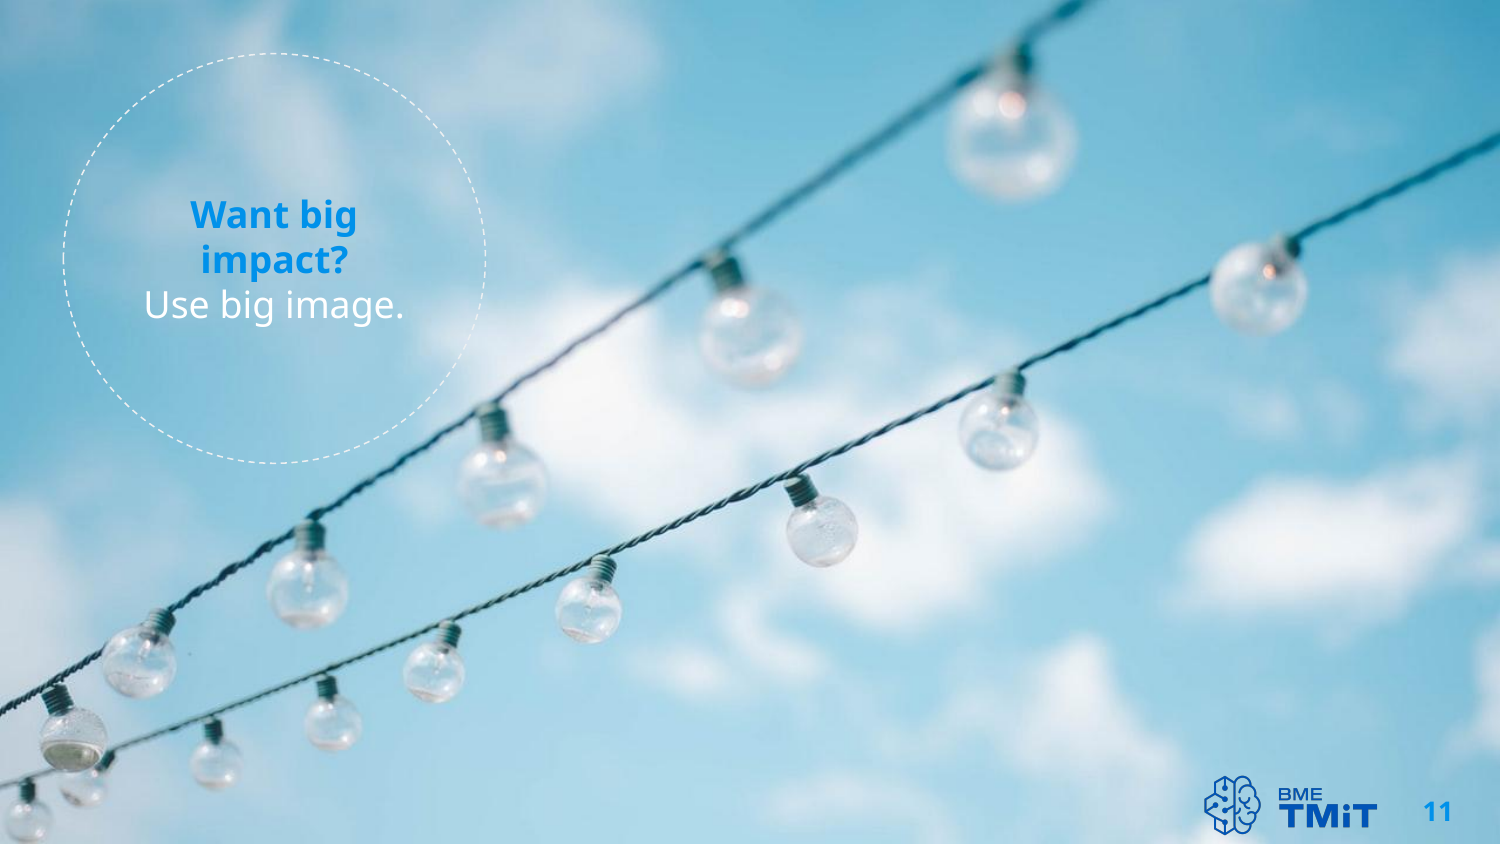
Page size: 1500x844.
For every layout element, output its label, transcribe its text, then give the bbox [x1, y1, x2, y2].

slide_number 11 [1378, 779, 1469, 844]
picture [0, 0, 1500, 844]
text_box Want big impact? Use big image. [63, 53, 486, 464]
